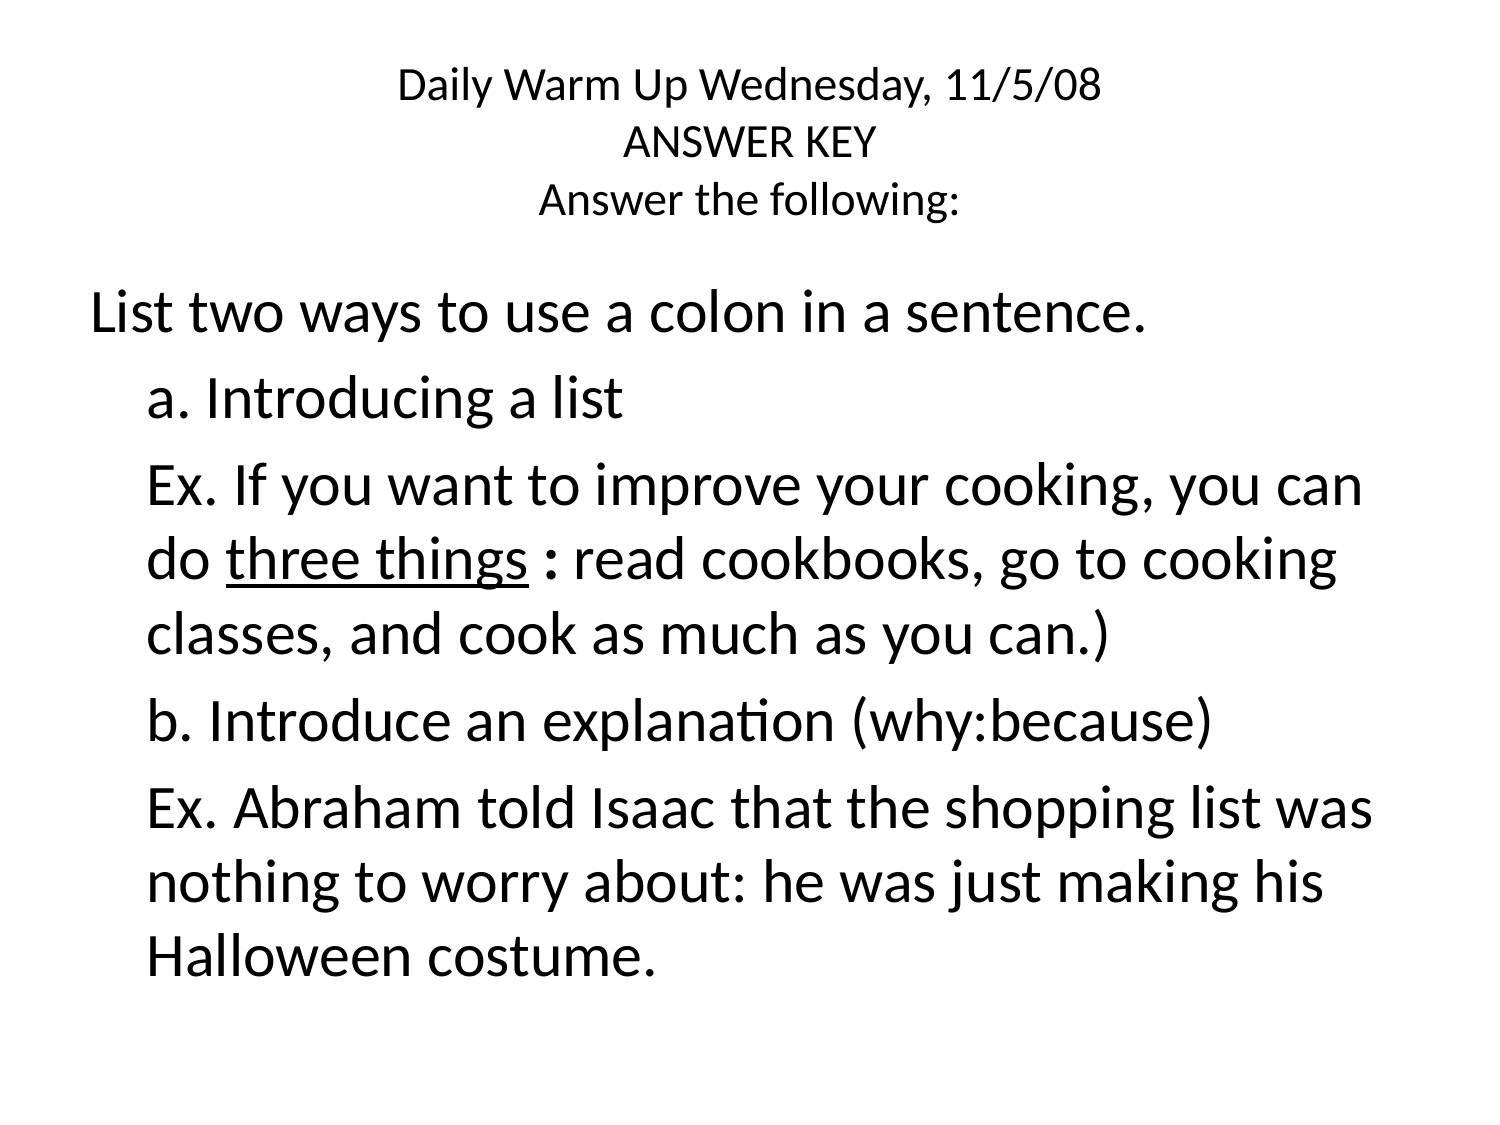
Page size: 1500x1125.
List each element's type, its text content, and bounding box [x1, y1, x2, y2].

list List two ways to use a colon in a sentence. a. Introducing a list Ex. If you want to improve your cooking, you can do three things : read cookbooks, go to cooking classes, and cook as much as you can.) b. Introduce an explanation (why:because) Ex. Abraham told Isaac that the shopping list was nothing to worry about: he was just making his Halloween costume. [75, 262, 1425, 1005]
title Daily Warm Up Wednesday, 11/5/08 ANSWER KEY Answer the following: [75, 45, 1425, 233]
